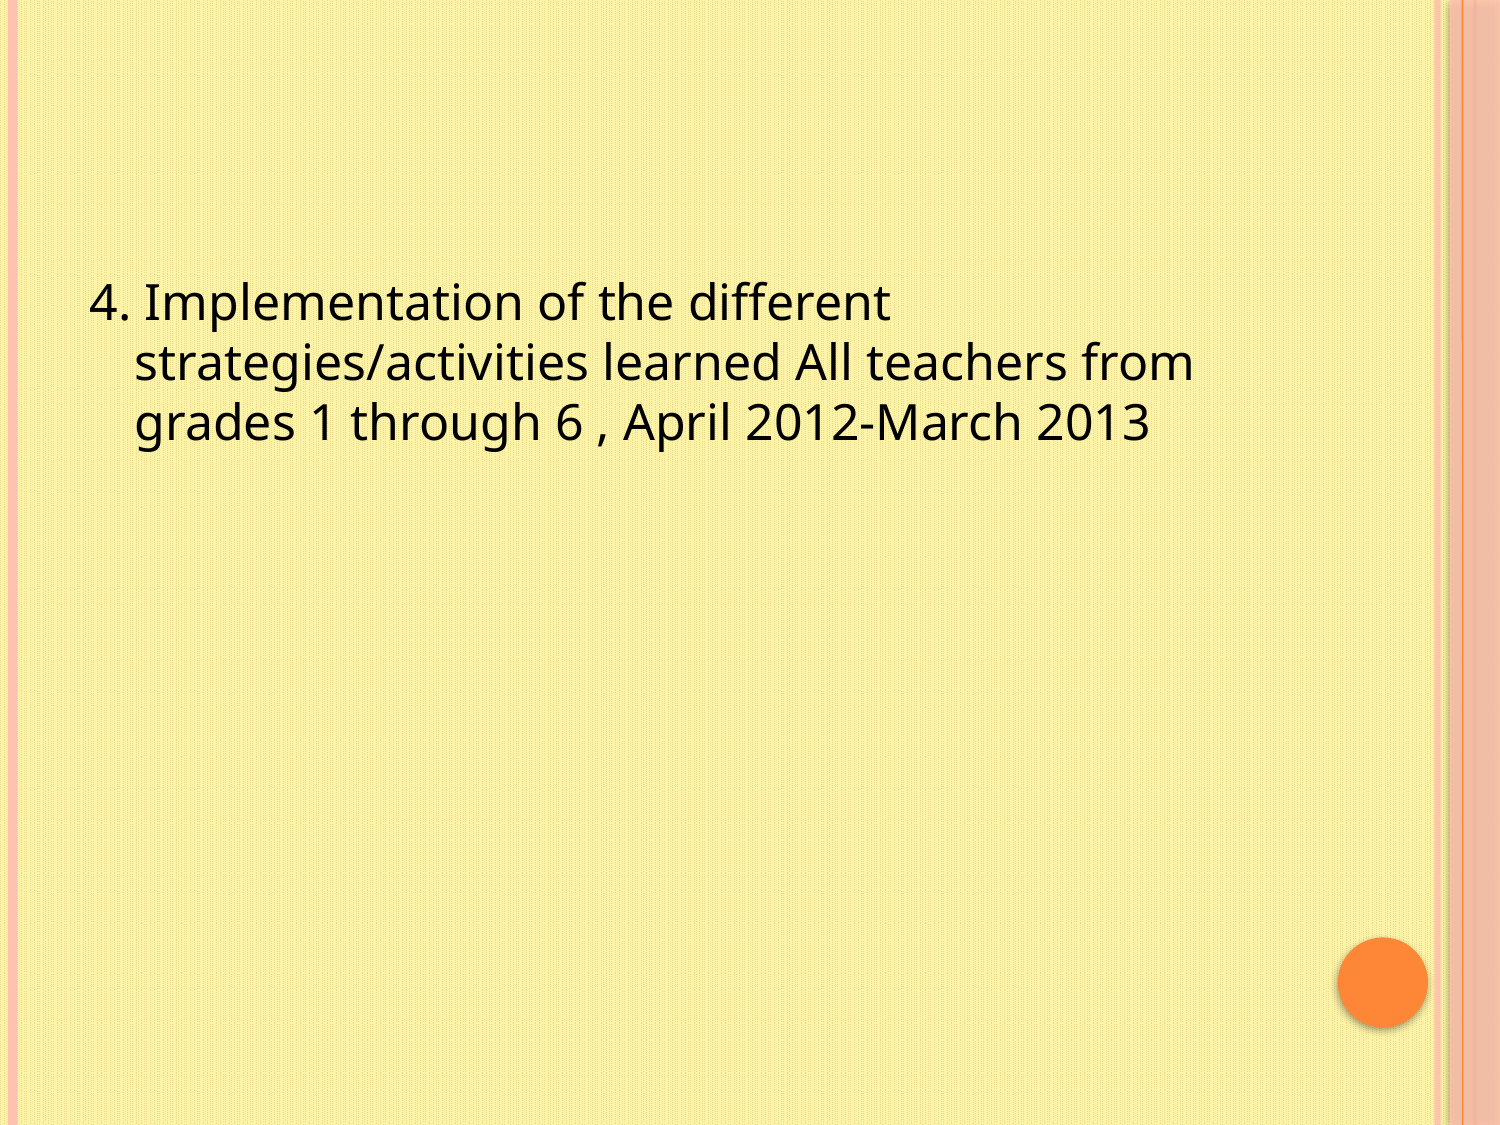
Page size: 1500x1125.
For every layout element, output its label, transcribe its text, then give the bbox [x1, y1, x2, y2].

list 4. Implementation of the different strategies/activities learned All teachers from grades 1 through 6 , April 2012-March 2013 [75, 262, 1300, 1062]
